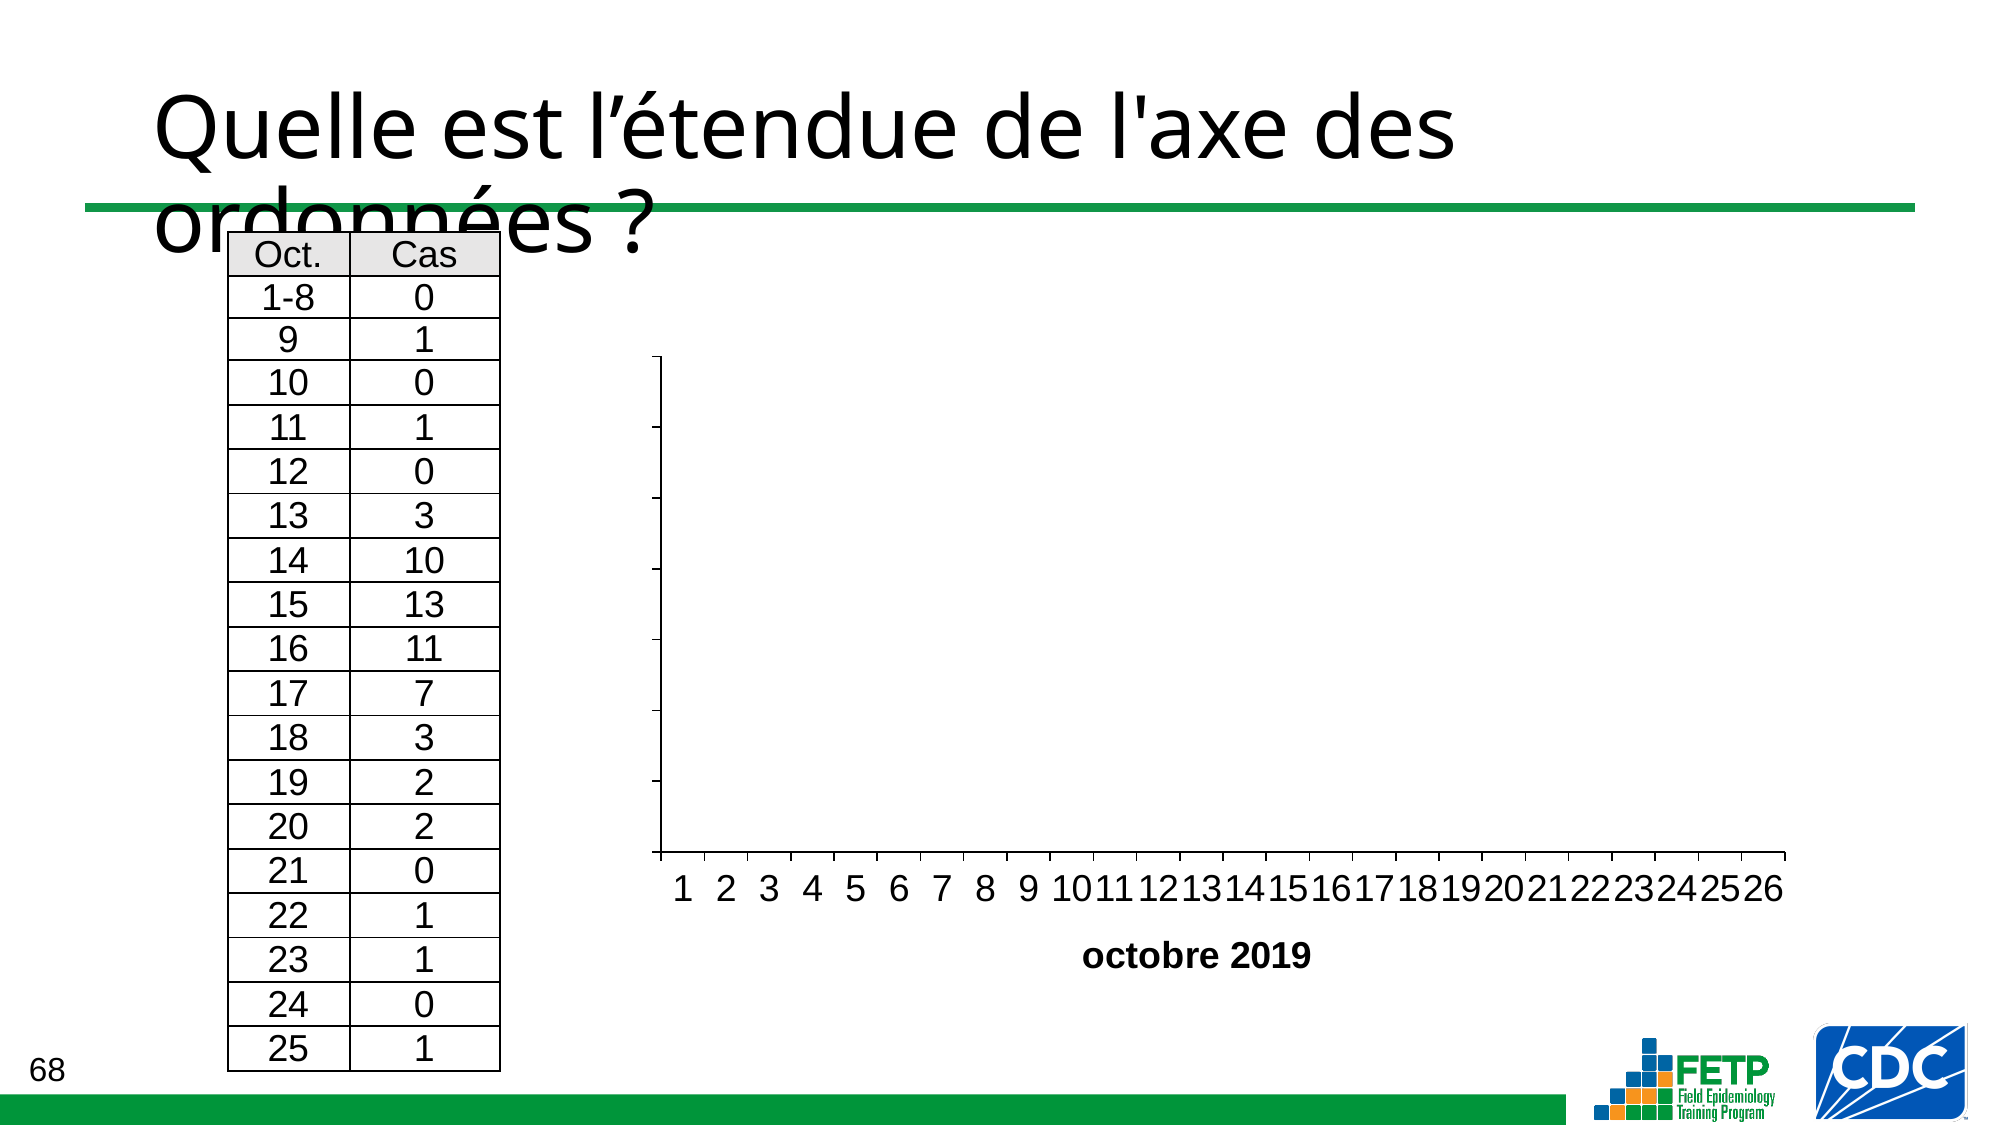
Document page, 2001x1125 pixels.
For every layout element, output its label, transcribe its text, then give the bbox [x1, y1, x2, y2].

table_cell 2 [351, 805, 499, 848]
table_cell 0 [351, 450, 499, 493]
table_cell 1 [351, 406, 499, 448]
table_cell 13 [351, 583, 499, 626]
table_cell 3 [351, 716, 499, 759]
table_cell 1 [351, 319, 499, 359]
table_cell 19 [229, 761, 349, 803]
table_cell 21 [229, 850, 349, 892]
picture [1594, 1038, 1775, 1122]
table_cell 1 [351, 938, 499, 981]
table_cell 3 [351, 494, 499, 537]
table_cell 0 [351, 983, 499, 1025]
table_cell 11 [229, 406, 349, 448]
table_cell 7 [351, 672, 499, 715]
table_cell 0 [351, 361, 499, 404]
table_cell 0 [351, 850, 499, 892]
table_cell 13 [229, 494, 349, 537]
table_cell 2 [351, 761, 499, 803]
table_cell 18 [229, 716, 349, 759]
picture [1813, 1023, 1968, 1122]
table_cell 16 [229, 628, 349, 670]
table_cell 1 [351, 1027, 499, 1070]
table_cell 10 [351, 539, 499, 581]
table_cell 20 [229, 805, 349, 848]
table_cell 25 [229, 1027, 349, 1070]
table_cell 24 [229, 983, 349, 1025]
table_cell 17 [229, 672, 349, 715]
table_cell 9 [229, 319, 349, 359]
table_cell 1-8 [229, 277, 349, 317]
table_cell 22 [229, 894, 349, 937]
table_header Oct. [229, 233, 349, 275]
title Quelle est l’étendue de l'axe des ordonnées ? [137, 75, 1863, 207]
table_cell 23 [229, 938, 349, 981]
table_header Cas [351, 233, 499, 275]
table_cell 10 [229, 361, 349, 404]
table_cell 11 [351, 628, 499, 670]
table_cell 14 [229, 539, 349, 581]
chart [584, 323, 1810, 1013]
table_cell 12 [229, 450, 349, 493]
table_cell 0 [351, 277, 499, 317]
table_cell 15 [229, 583, 349, 626]
table_cell 1 [351, 894, 499, 937]
